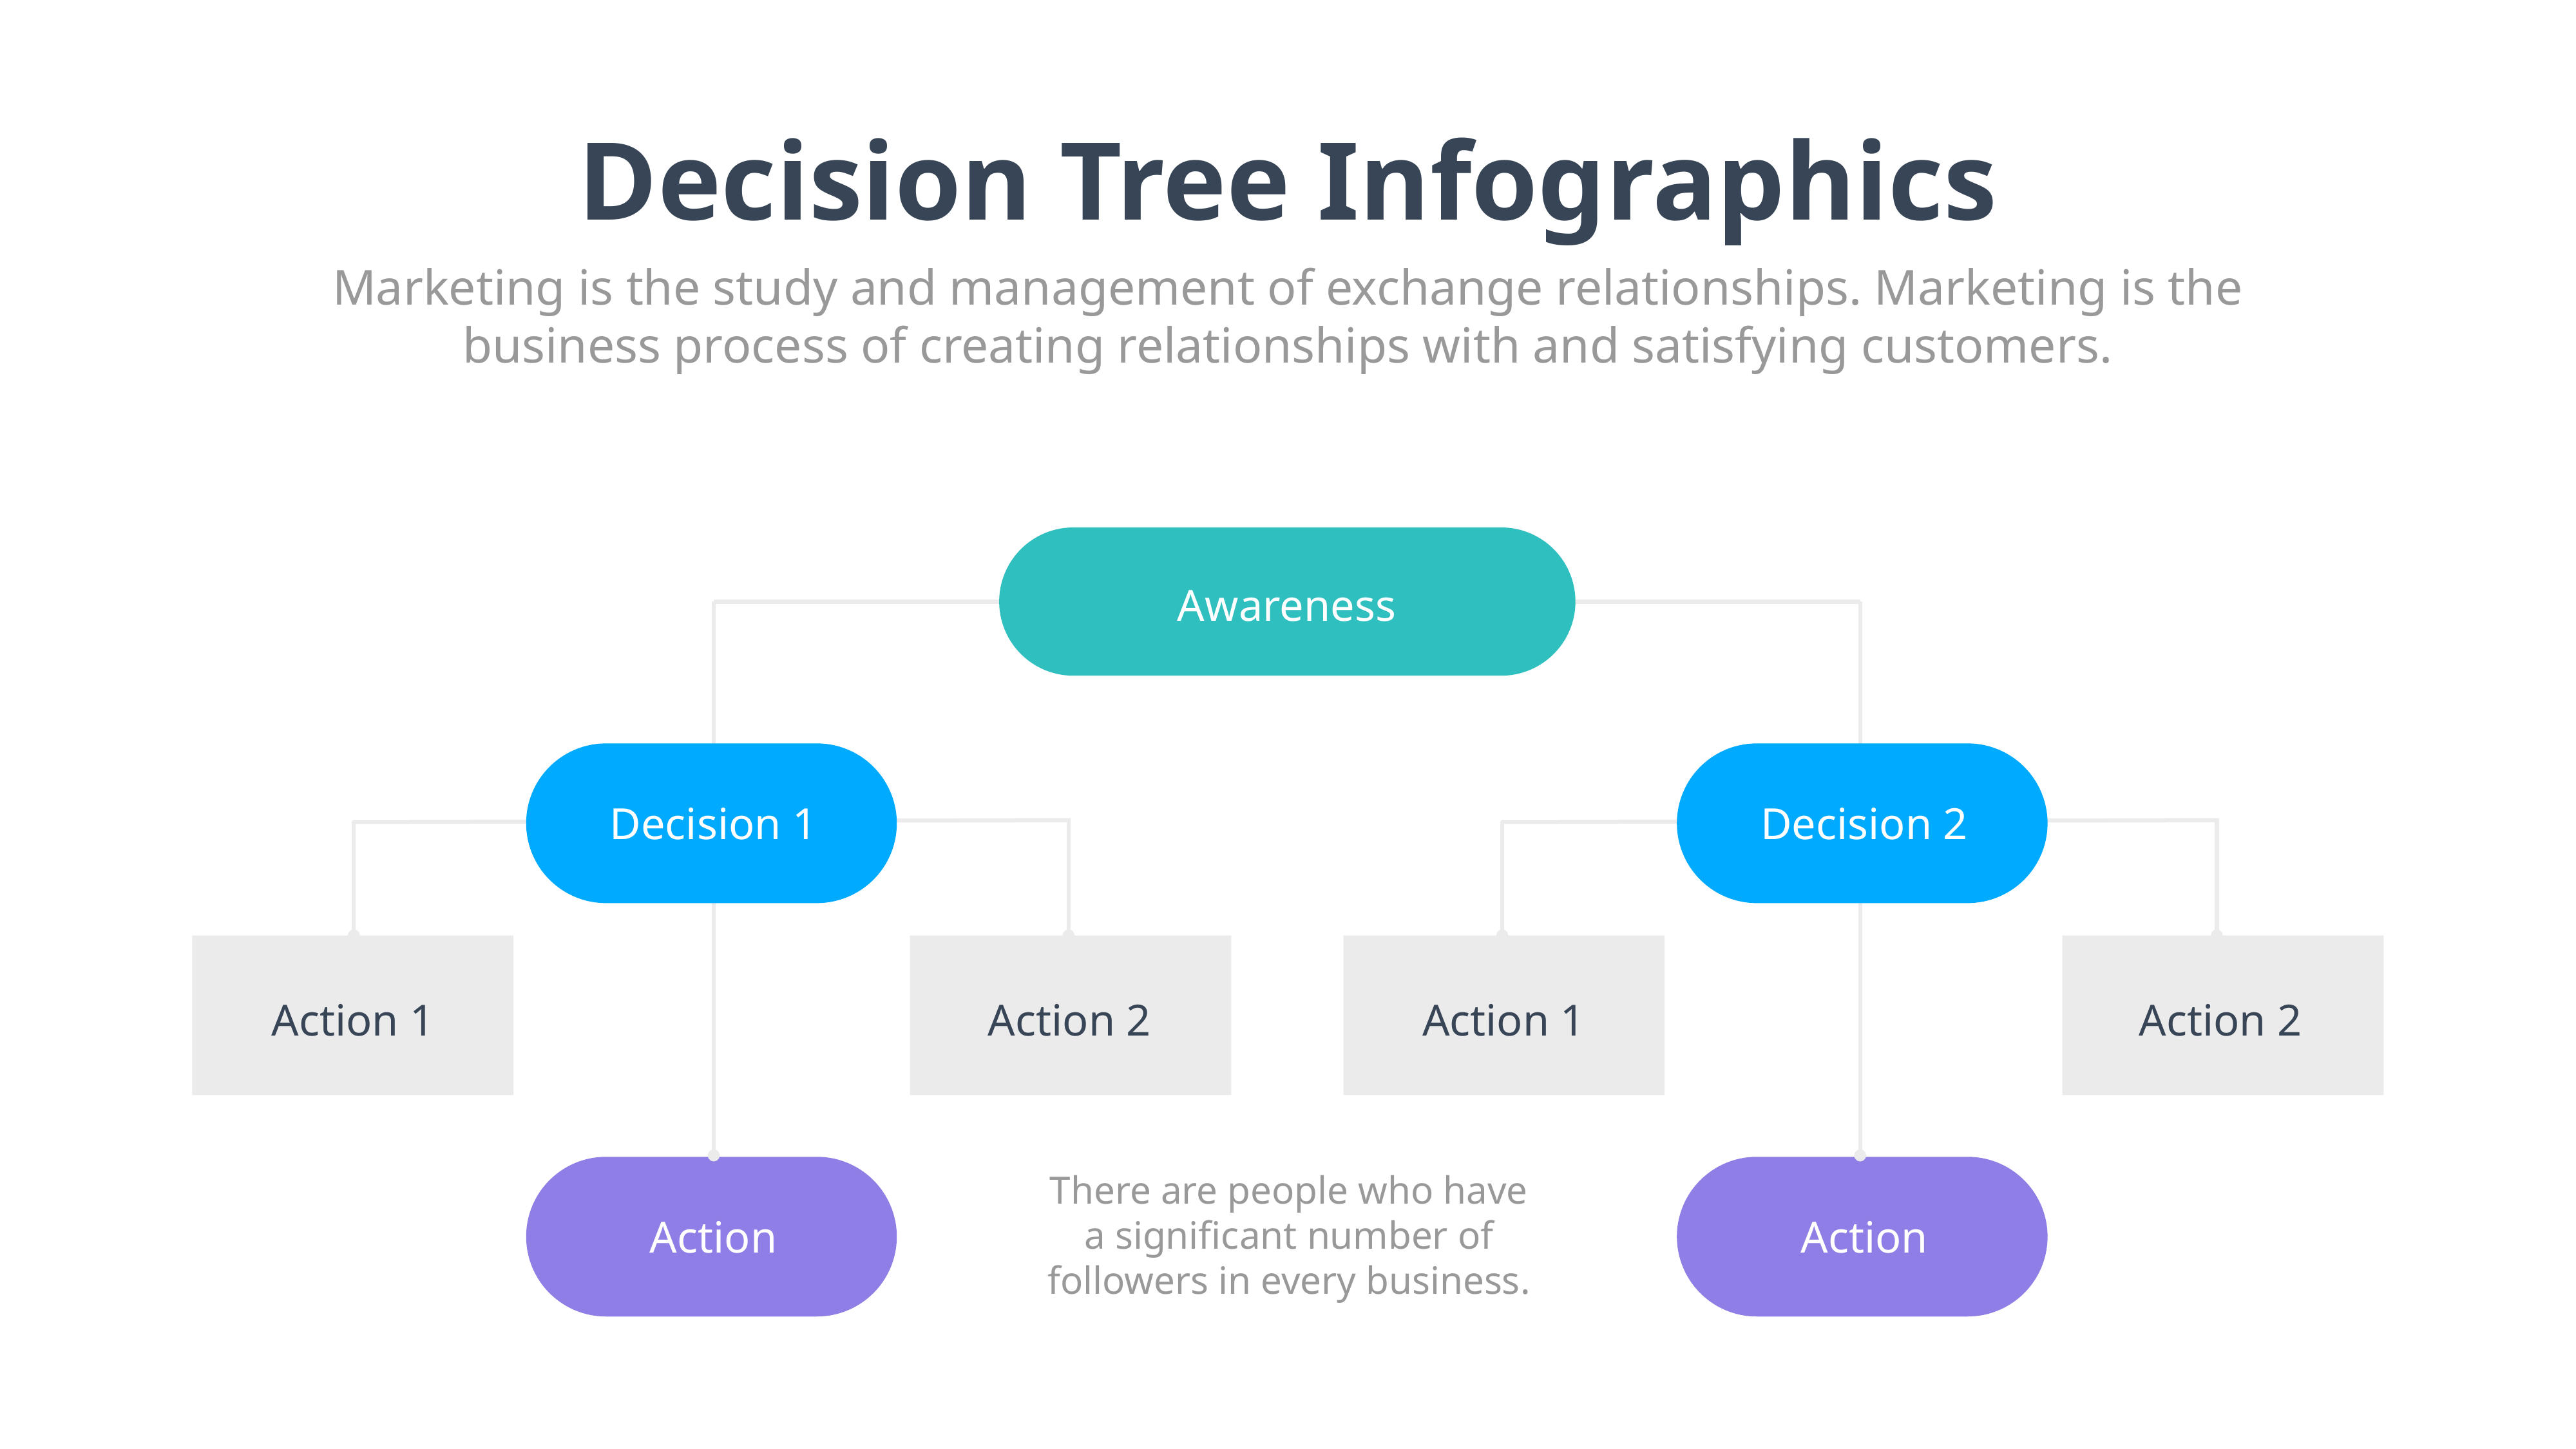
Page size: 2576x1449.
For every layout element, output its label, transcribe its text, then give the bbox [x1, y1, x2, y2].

text_box Decision Tree Infographics [568, 108, 2008, 247]
text_box Marketing is the study and management of exchange relationships. Marketing is the business process of creating relationships with and satisfying customers. [281, 251, 2295, 377]
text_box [192, 527, 2384, 1317]
